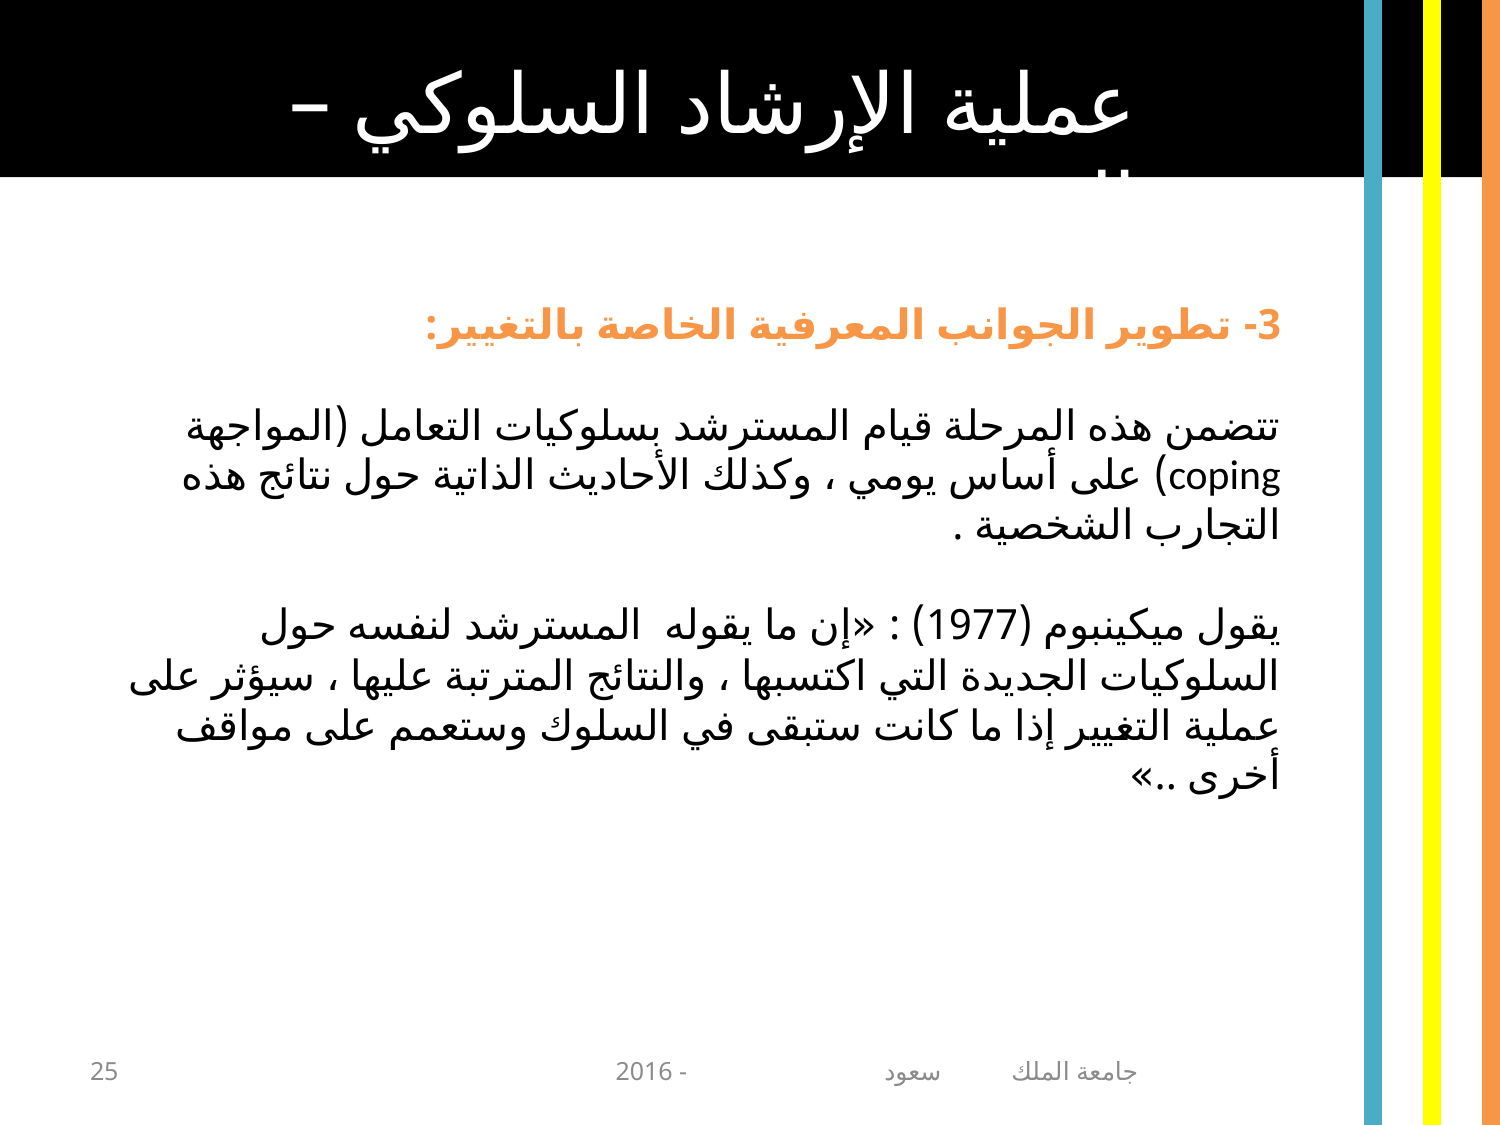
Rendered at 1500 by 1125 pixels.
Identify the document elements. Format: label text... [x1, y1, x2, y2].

text_box 3- تطوير الجوانب المعرفية الخاصة بالتغيير: تتضمن هذه المرحلة قيام المسترشد بسلوكيات التعامل (المواجهة coping) على أساس يومي ، وكذلك الأحاديث الذاتية حول نتائج هذه التجارب الشخصية . يقول ميكينبوم (1977) : «إن ما يقوله المسترشد لنفسه حول السلوكيات الجديدة التي اكتسبها ، والنتائج المترتبة عليها ، سيؤثر على عملية التغيير إذا ما كانت ستبقى في السلوك وستعمم على مواقف أخرى ..» [88, 290, 1315, 1035]
text_box [0, 0, 1362, 179]
text_box [1443, 0, 1480, 179]
text_box عملية الإرشاد السلوكي – المعرفي [218, 42, 1152, 258]
text_box [1362, 0, 1384, 1125]
text_box [1480, 0, 1500, 1125]
slide_number 25 [75, 1042, 425, 1103]
text_box [1384, 0, 1421, 179]
text_box [1421, 0, 1443, 1125]
footer جامعة الملك سعود - 2016 [512, 1042, 988, 1103]
